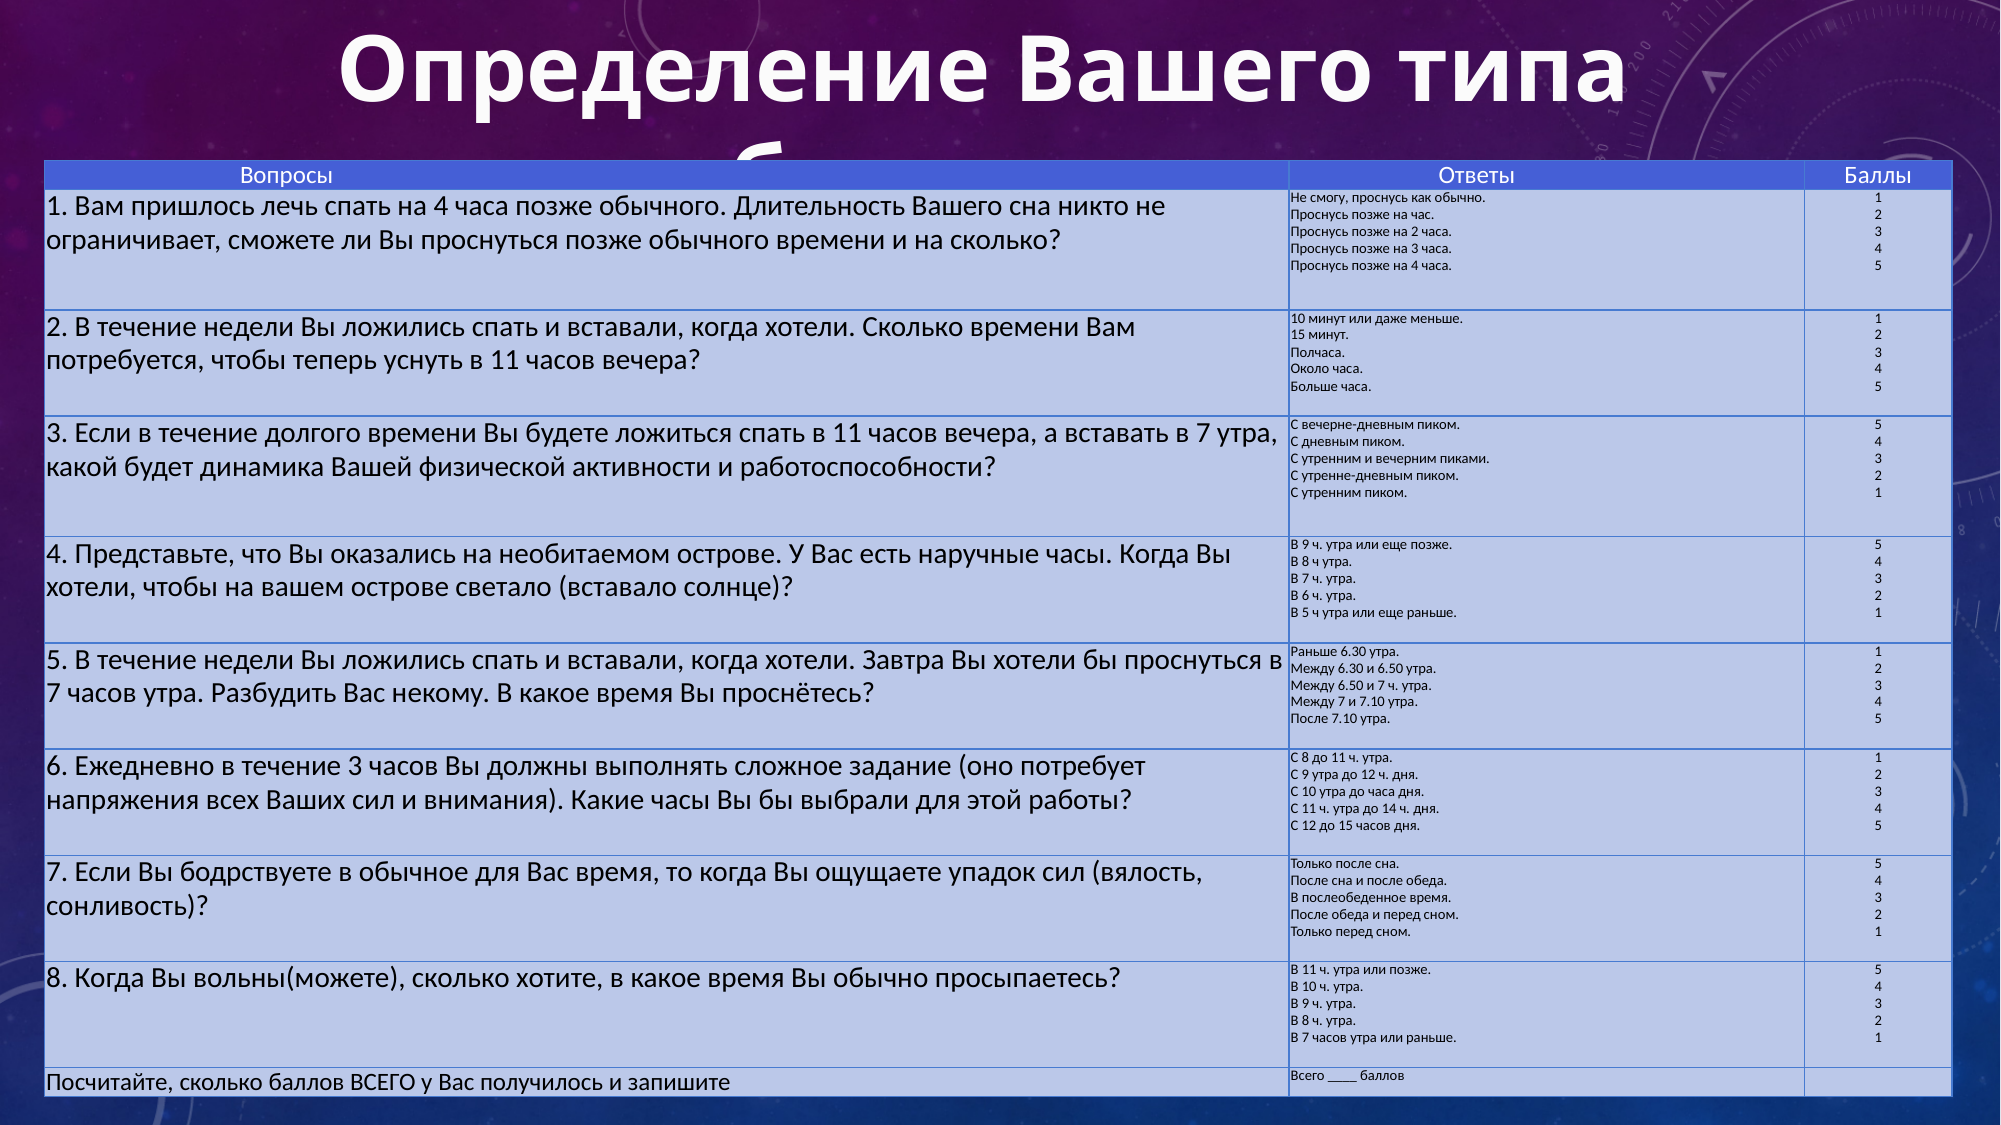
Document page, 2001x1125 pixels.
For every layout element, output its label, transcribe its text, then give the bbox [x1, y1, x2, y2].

table_cell 2. В течение недели Вы ложились спать и вставали, когда хотели. Сколько времени Вам потребуется, чтобы теперь уснуть в 11 часов вечера? [45, 311, 1288, 415]
table_header Вопросы [45, 161, 1288, 189]
table_cell 5. В течение недели Вы ложились спать и вставали, когда хотели. Завтра Вы хотели бы проснуться в 7 часов утра. Разбудить Вас некому. В какое время Вы проснётесь? [45, 644, 1288, 748]
table_cell Раньше 6.30 утра. Между 6.30 и 6.50 утра. Между 6.50 и 7 ч. утра. Между 7 и 7.10 утра. После 7.10 утра. [1290, 644, 1804, 748]
table_cell 4. Представьте, что Вы оказались на необитаемом острове. У Вас есть наручные часы. Когда Вы хотели, чтобы на вашем острове светало (вставало солнце)? [45, 537, 1288, 642]
table_cell Посчитайте, сколько баллов ВСЕГО у Вас получилось и запишите [45, 1068, 1288, 1096]
table_cell 5 4 3 2 1 [1805, 537, 1951, 642]
table_cell 5 4 3 2 1 [1805, 962, 1951, 1067]
table_cell С вечерне-дневным пиком. С дневным пиком. С утренним и вечерним пиками. С утренне-дневным пиком. С утренним пиком. [1290, 417, 1804, 536]
table_cell 10 минут или даже меньше. 15 минут. Полчаса. Около часа. Больше часа. [1290, 311, 1804, 415]
table_cell Не смогу, проснусь как обычно. Проснусь позже на час. Проснусь позже на 2 часа.­­ Проснусь позже на 3 часа. Проснусь позже на 4 часа. [1290, 190, 1804, 309]
table_cell 1 2 3 4 5 [1805, 644, 1951, 748]
table_cell 8. Когда Вы вольны(можете), сколько хотите, в какое время Вы обычно просыпаетесь? [45, 962, 1288, 1067]
table_cell 7. Если Вы бодрствуете в обычное для Вас время, то когда Вы ощущаете упадок сил (вялость, сонливость)? [45, 856, 1288, 961]
table_cell 1 2 3 4 5 [1805, 190, 1951, 309]
table_cell 1 2 3 4 5 [1805, 311, 1951, 415]
table_cell В 9 ч. утра или еще позже. В 8 ч утра. В 7 ч. утра. В 6 ч. утра. В 5 ч утра или еще раньше. [1290, 537, 1804, 642]
title Определение Вашего типа биоритма: [152, 0, 1815, 160]
table_cell Всего ____ баллов [1290, 1068, 1804, 1096]
table_cell 5 4 3 2 1 [1805, 856, 1951, 961]
table_cell С 8 до 11 ч. утра. С 9 утра до 12 ч. дня. С 10 утра до часа дня. С 11 ч. утра до 14 ч. дня. С 12 до 15 часов дня. [1290, 750, 1804, 855]
table_cell 3. Если в течение долгого времени Вы будете ложиться спать в 11 часов вечера, а вставать в 7 утра, какой будет динамика Вашей физической активности и работоспособности? [45, 417, 1288, 536]
table_cell В 11 ч. утра или позже. В 10 ч. утра. В 9 ч. утра. В 8 ч. утра. В 7 часов утра или раньше. [1290, 962, 1804, 1067]
table_header Ответы [1290, 161, 1804, 189]
table_cell 6. Ежедневно в течение 3 часов Вы должны выполнять сложное задание (оно потребует напряжения всех Ваших сил и внимания). Какие часы Вы бы выбрали для этой работы? [45, 750, 1288, 855]
table_cell Только после сна. После сна и после обеда. В послеобеденное время. После обеда и перед сном. Только перед сном. [1290, 856, 1804, 961]
table_cell 1. Вам пришлось лечь спать на 4 часа позже обычного. Длительность Вашего сна никто не ограничивает, сможете ли Вы проснуться позже обычного времени и на сколько? [45, 190, 1288, 309]
table_cell 1 2 3 4 5 [1805, 750, 1951, 855]
table_header Баллы [1805, 161, 1951, 189]
picture [0, 0, 2001, 1125]
table_cell 5 4 3 2 1 [1805, 417, 1951, 536]
table_cell [1805, 1068, 1951, 1096]
